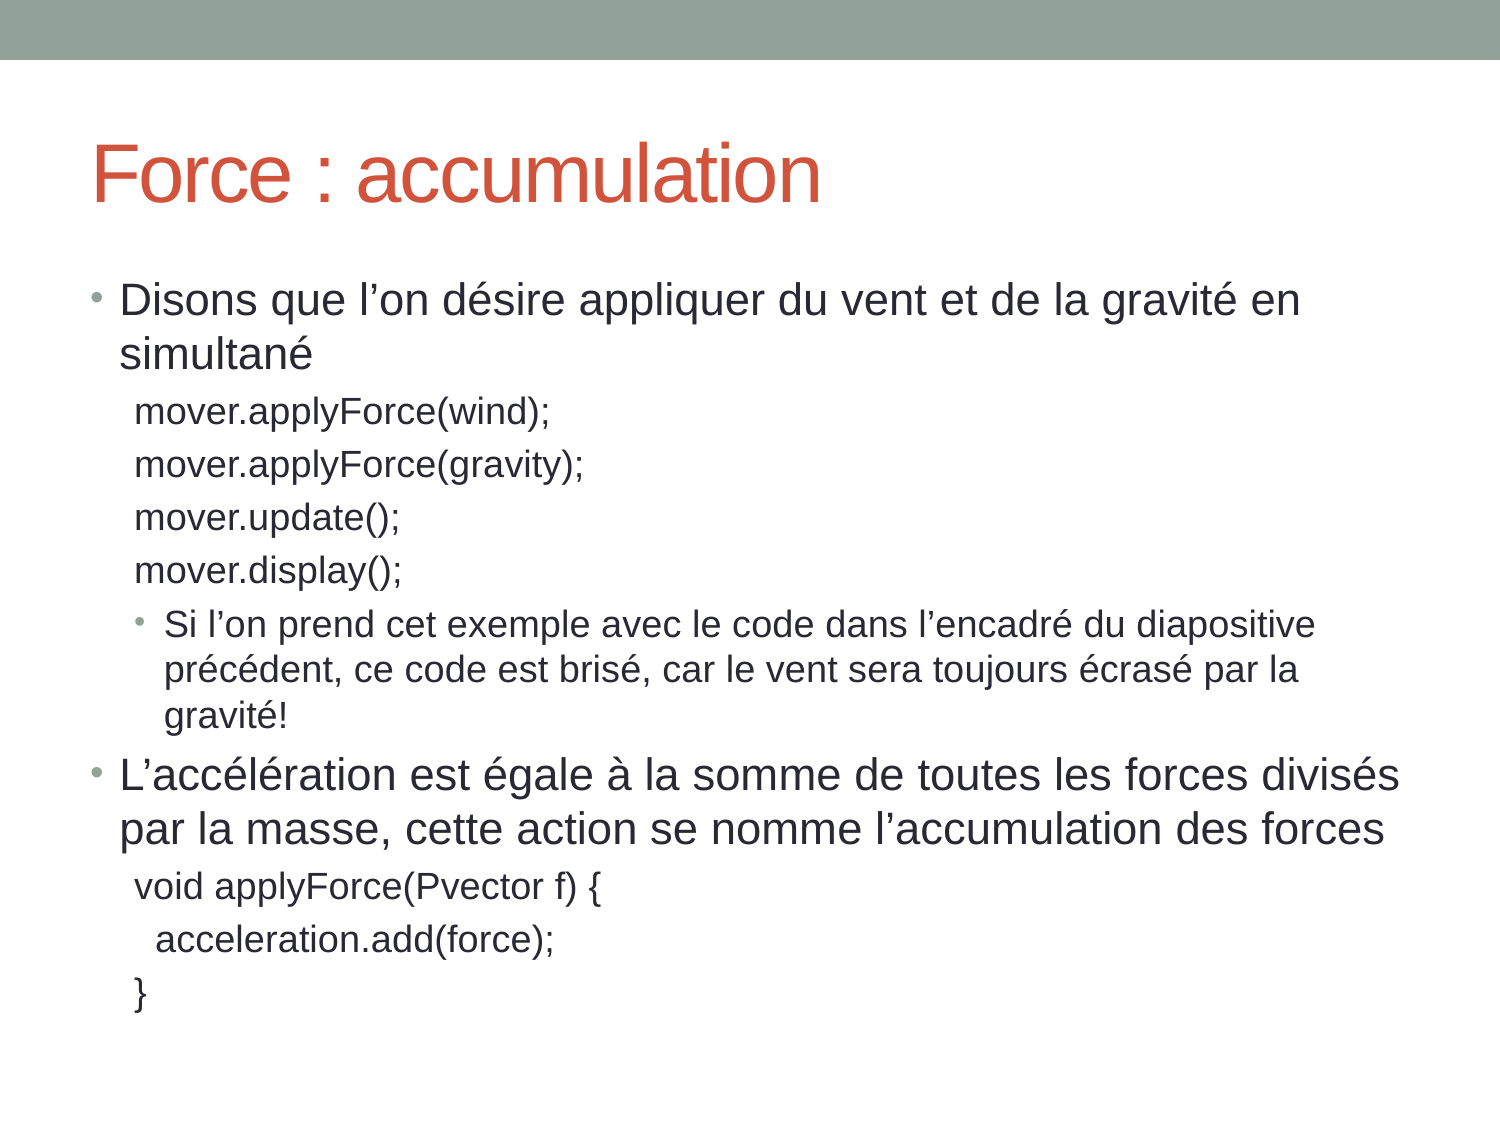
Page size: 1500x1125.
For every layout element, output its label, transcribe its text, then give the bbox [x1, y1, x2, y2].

list Disons que l’on désire appliquer du vent et de la gravité en simultané mover.applyForce(wind); mover.applyForce(gravity); mover.update(); mover.display(); Si l’on prend cet exemple avec le code dans l’encadré du diapositive précédent, ce code est brisé, car le vent sera toujours écrasé par la gravité! L’accélération est égale à la somme de toutes les forces divisés par la masse, cette action se nomme l’accumulation des forces void applyForce(Pvector f) { acceleration.add(force); } [75, 262, 1425, 1063]
title Force : accumulation [75, 87, 1425, 250]
